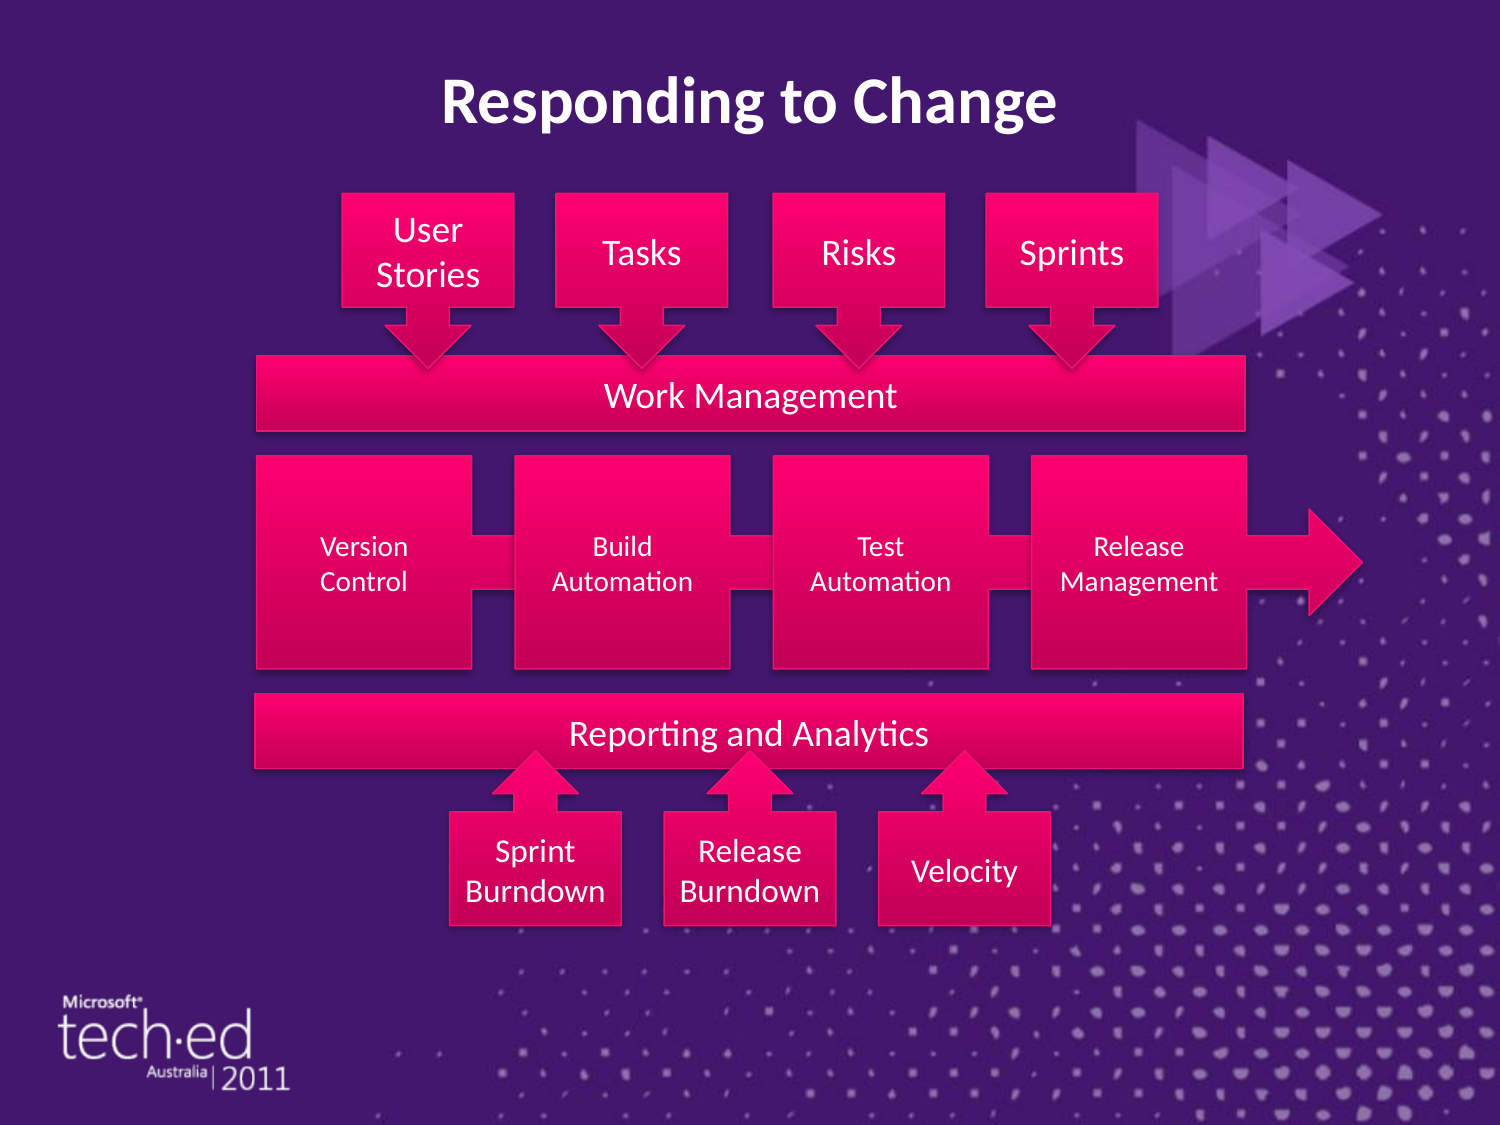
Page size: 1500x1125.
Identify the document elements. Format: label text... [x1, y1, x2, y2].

picture [0, 0, 1500, 1125]
text_box Responding to Change [426, 49, 1074, 145]
text_box Build Automation [514, 455, 768, 670]
text_box Work Management [256, 355, 1246, 432]
text_box Release Management [1030, 455, 1363, 670]
text_box Version Control [255, 455, 509, 670]
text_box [449, 750, 1051, 926]
text_box Test Automation [772, 455, 1026, 670]
text_box Reporting and Analytics [254, 693, 1244, 769]
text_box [341, 193, 1158, 369]
